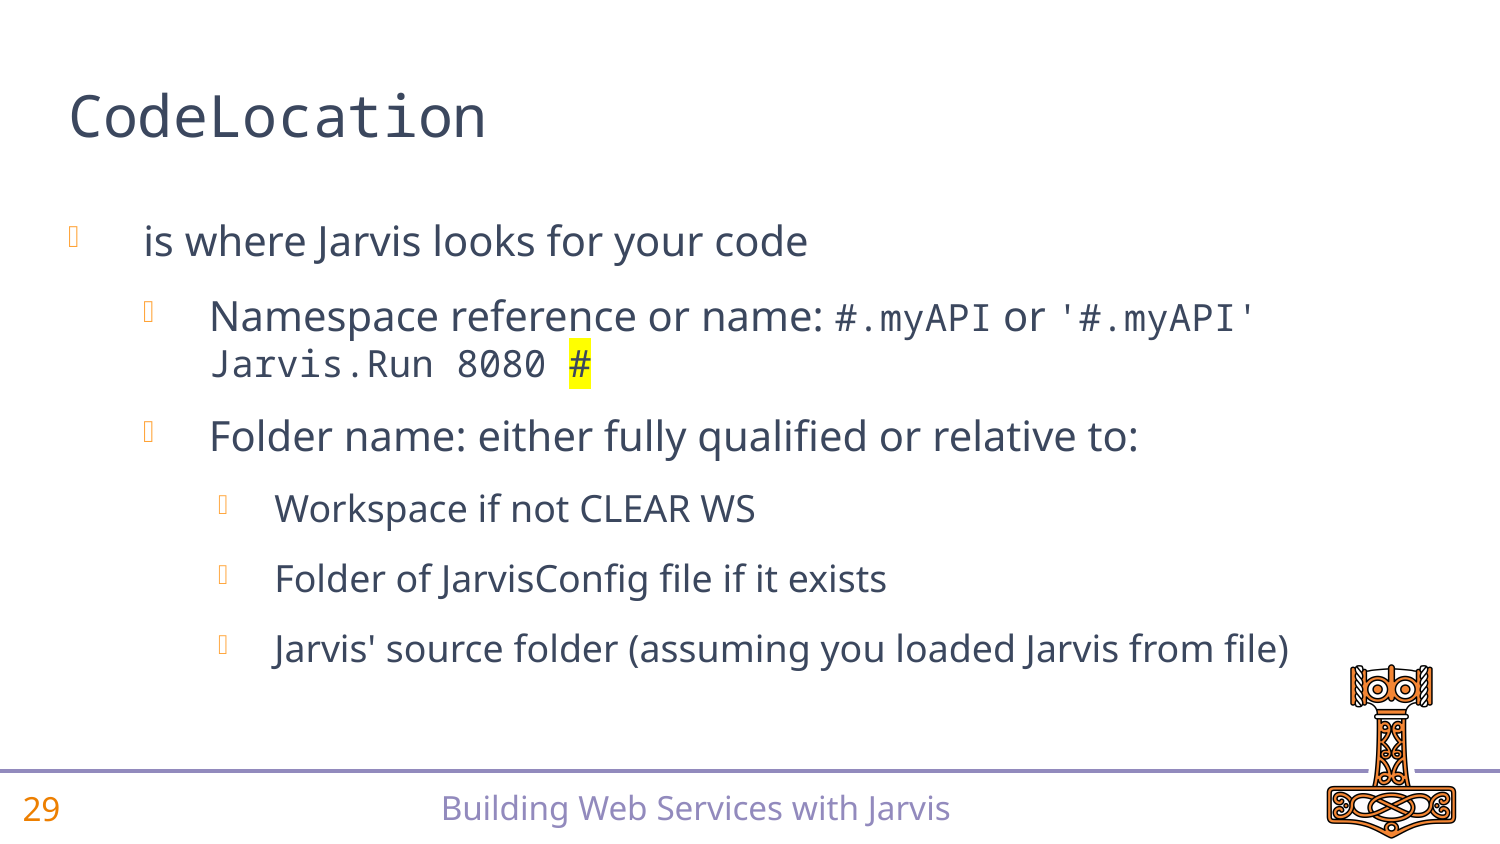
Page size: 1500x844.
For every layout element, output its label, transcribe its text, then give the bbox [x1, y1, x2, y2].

picture [1320, 655, 1461, 844]
list is where Jarvis looks for your code Namespace reference or name: #.myAPI or '#.myAPI' Jarvis.Run 8080 # Folder name: either fully qualified or relative to: Workspace if not CLEAR WS Folder of JarvisConfig file if it exists Jarvis' source folder (assuming you loaded Jarvis from file) [53, 207, 1447, 740]
title CodeLocation [53, 43, 1203, 157]
